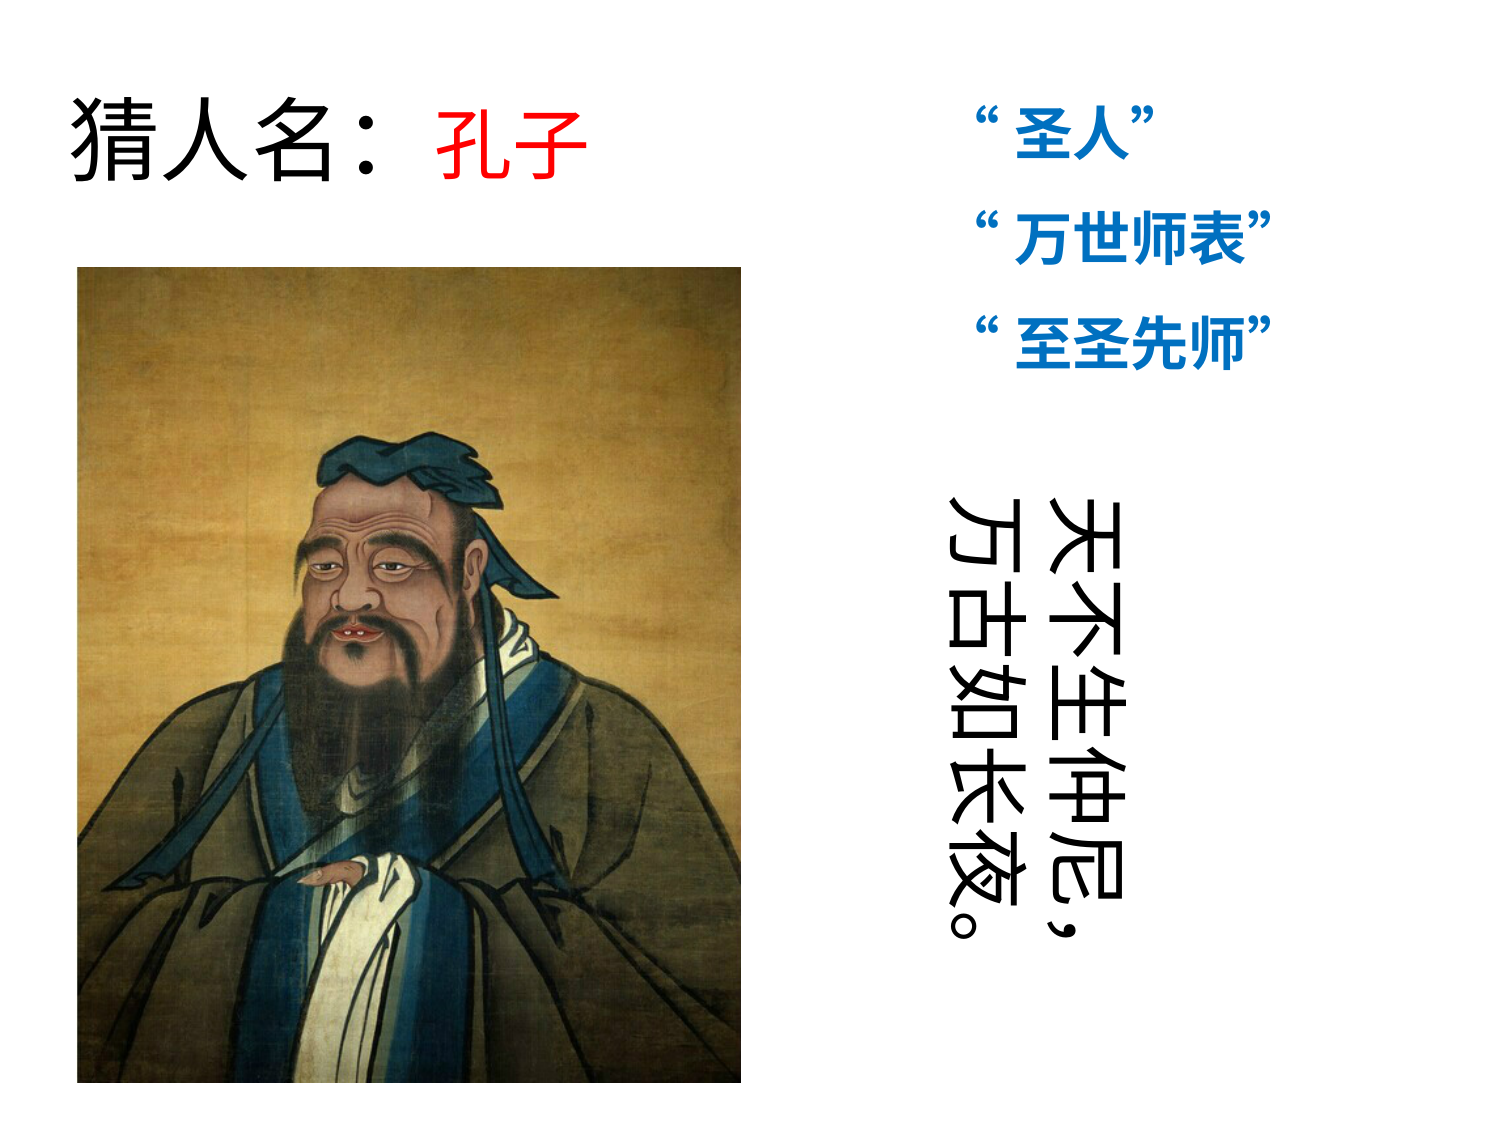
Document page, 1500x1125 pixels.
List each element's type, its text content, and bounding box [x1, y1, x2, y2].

text_box “圣人” “万世师表” “至圣先师” [927, 54, 1341, 385]
text_box 孔子 [419, 54, 632, 231]
title 猜人名： [53, 54, 410, 221]
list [76, 266, 741, 1083]
text_box 天不生仲尼， 万古如长夜。 [915, 479, 1148, 1000]
